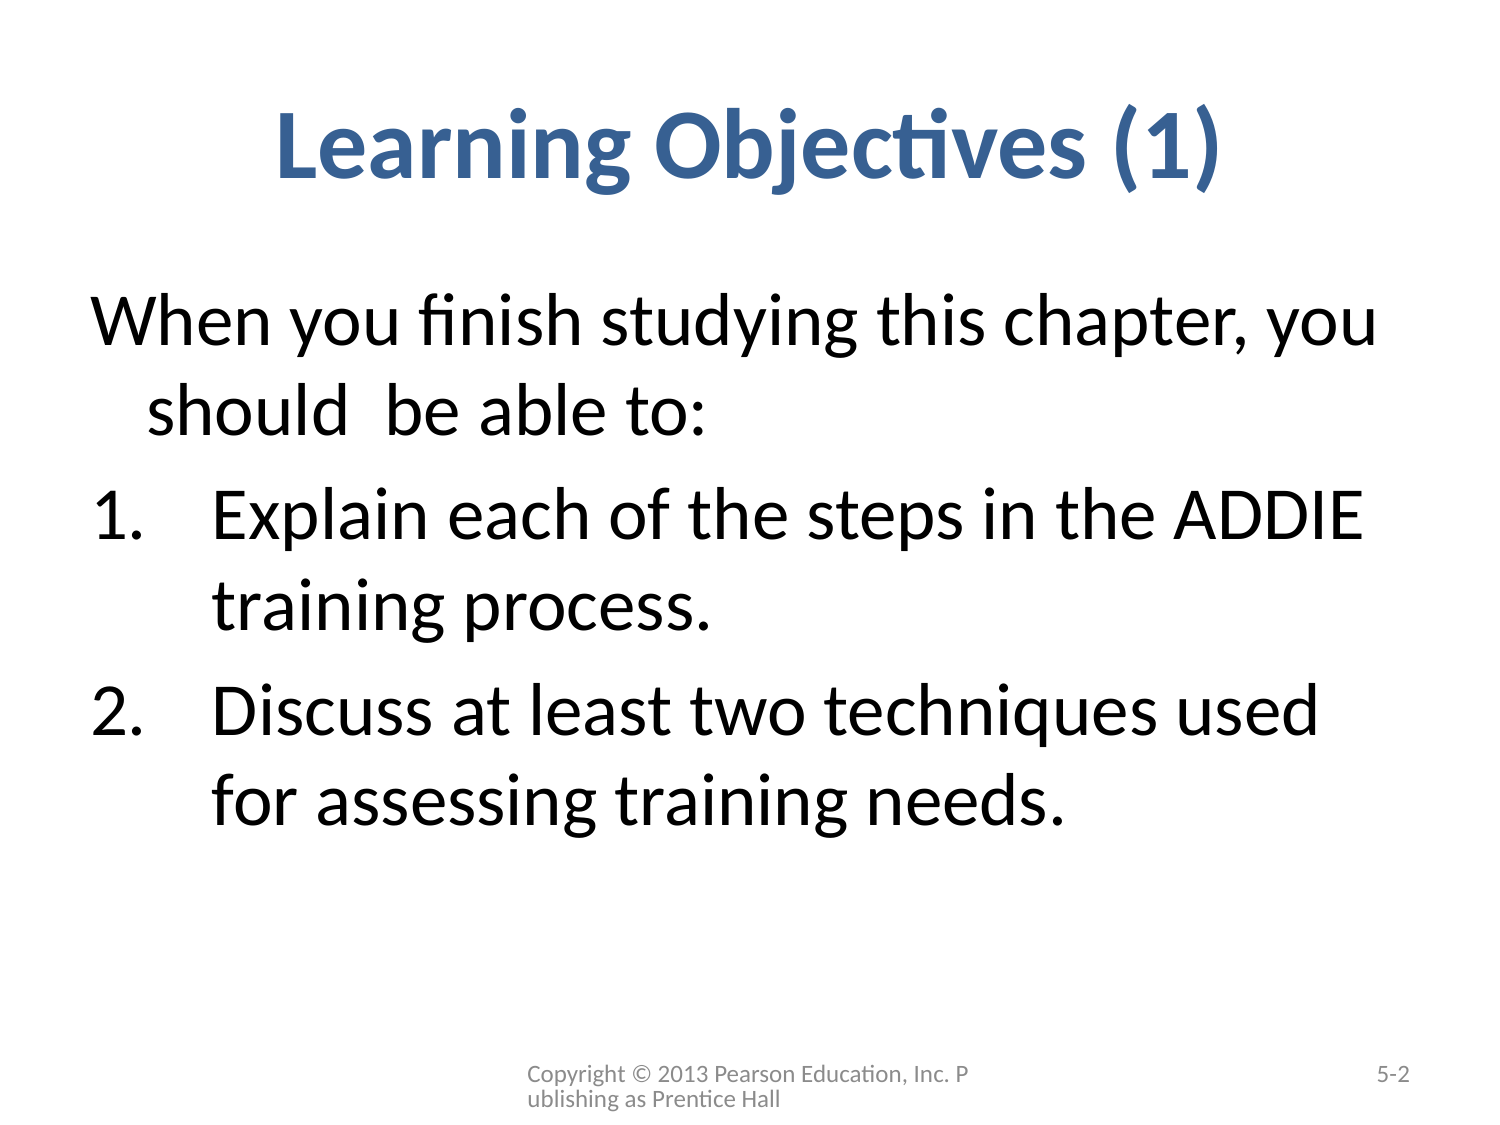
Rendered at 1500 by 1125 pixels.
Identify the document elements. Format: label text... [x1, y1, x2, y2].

list When you finish studying this chapter, you should be able to: Explain each of the steps in the ADDIE training process. Discuss at least two techniques used for assessing training needs. [75, 262, 1425, 1005]
footer Copyright © 2013 Pearson Education, Inc. Publishing as Prentice Hall [512, 1042, 988, 1103]
slide_number 5-2 [1074, 1042, 1425, 1103]
title Learning Objectives (1) [75, 45, 1425, 233]
